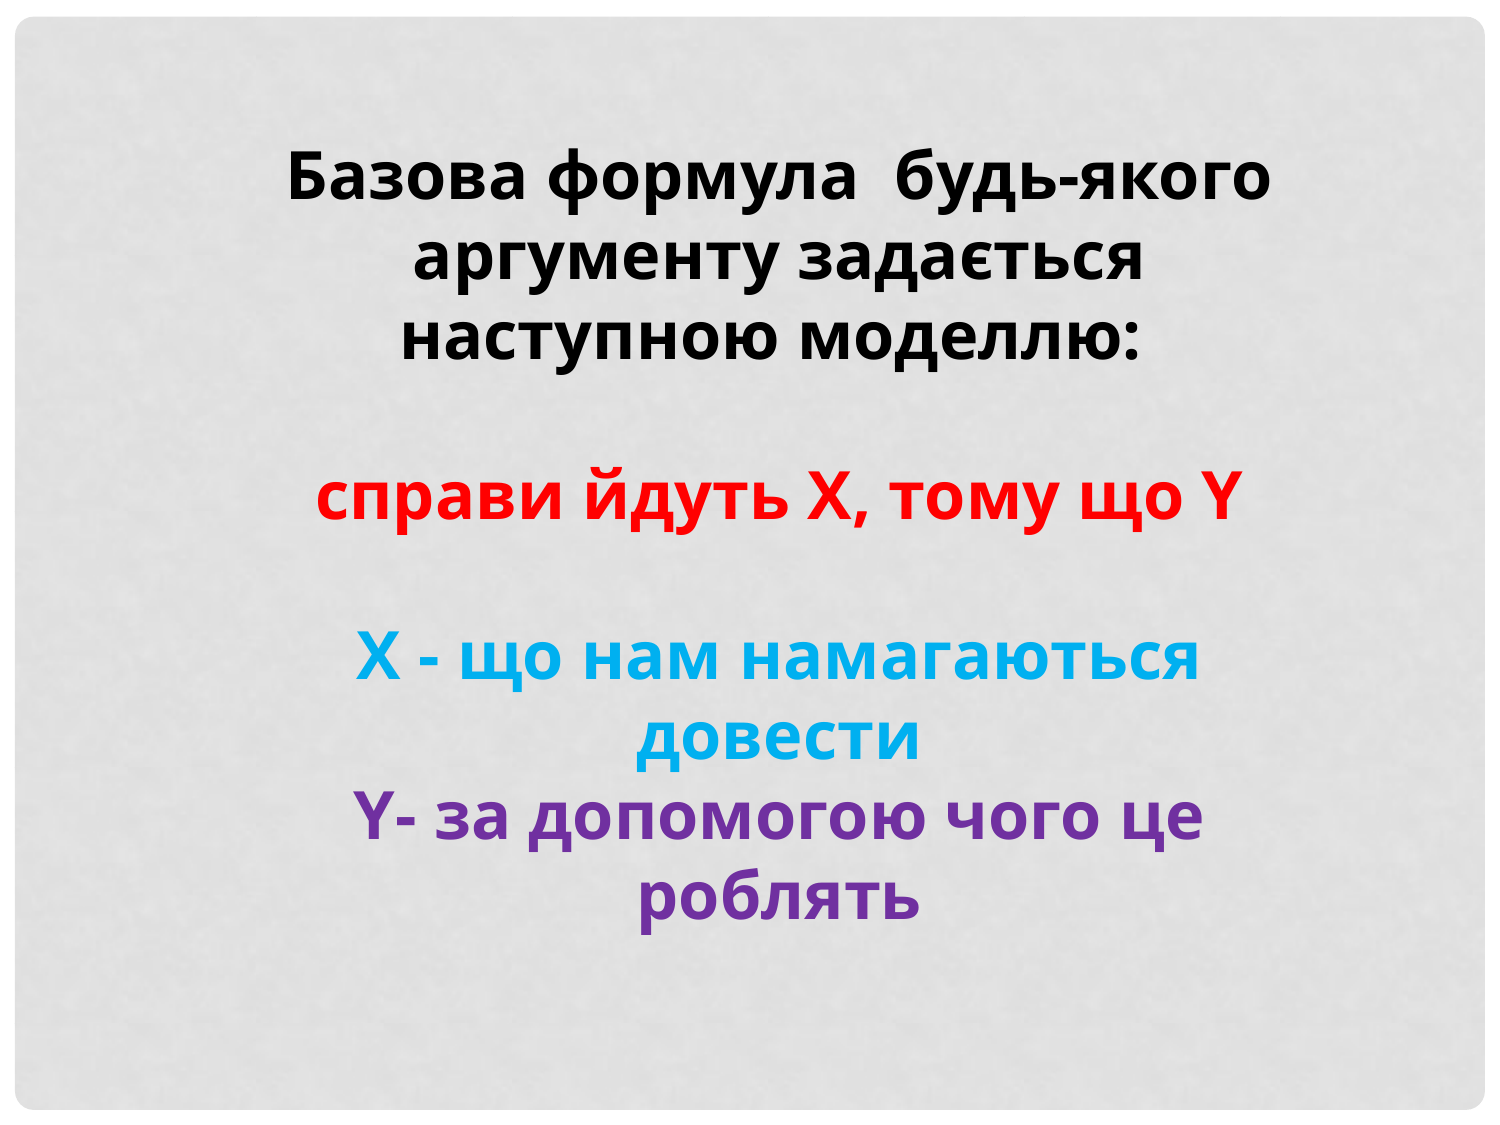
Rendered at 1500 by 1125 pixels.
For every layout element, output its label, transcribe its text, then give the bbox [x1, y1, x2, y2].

text_box Базова формула будь-якого аргументу задається наступною моделлю: справи йдуть X, тому що Y X - що нам намагаються довести Y- за допомогою чого це роблять [206, 125, 1353, 940]
